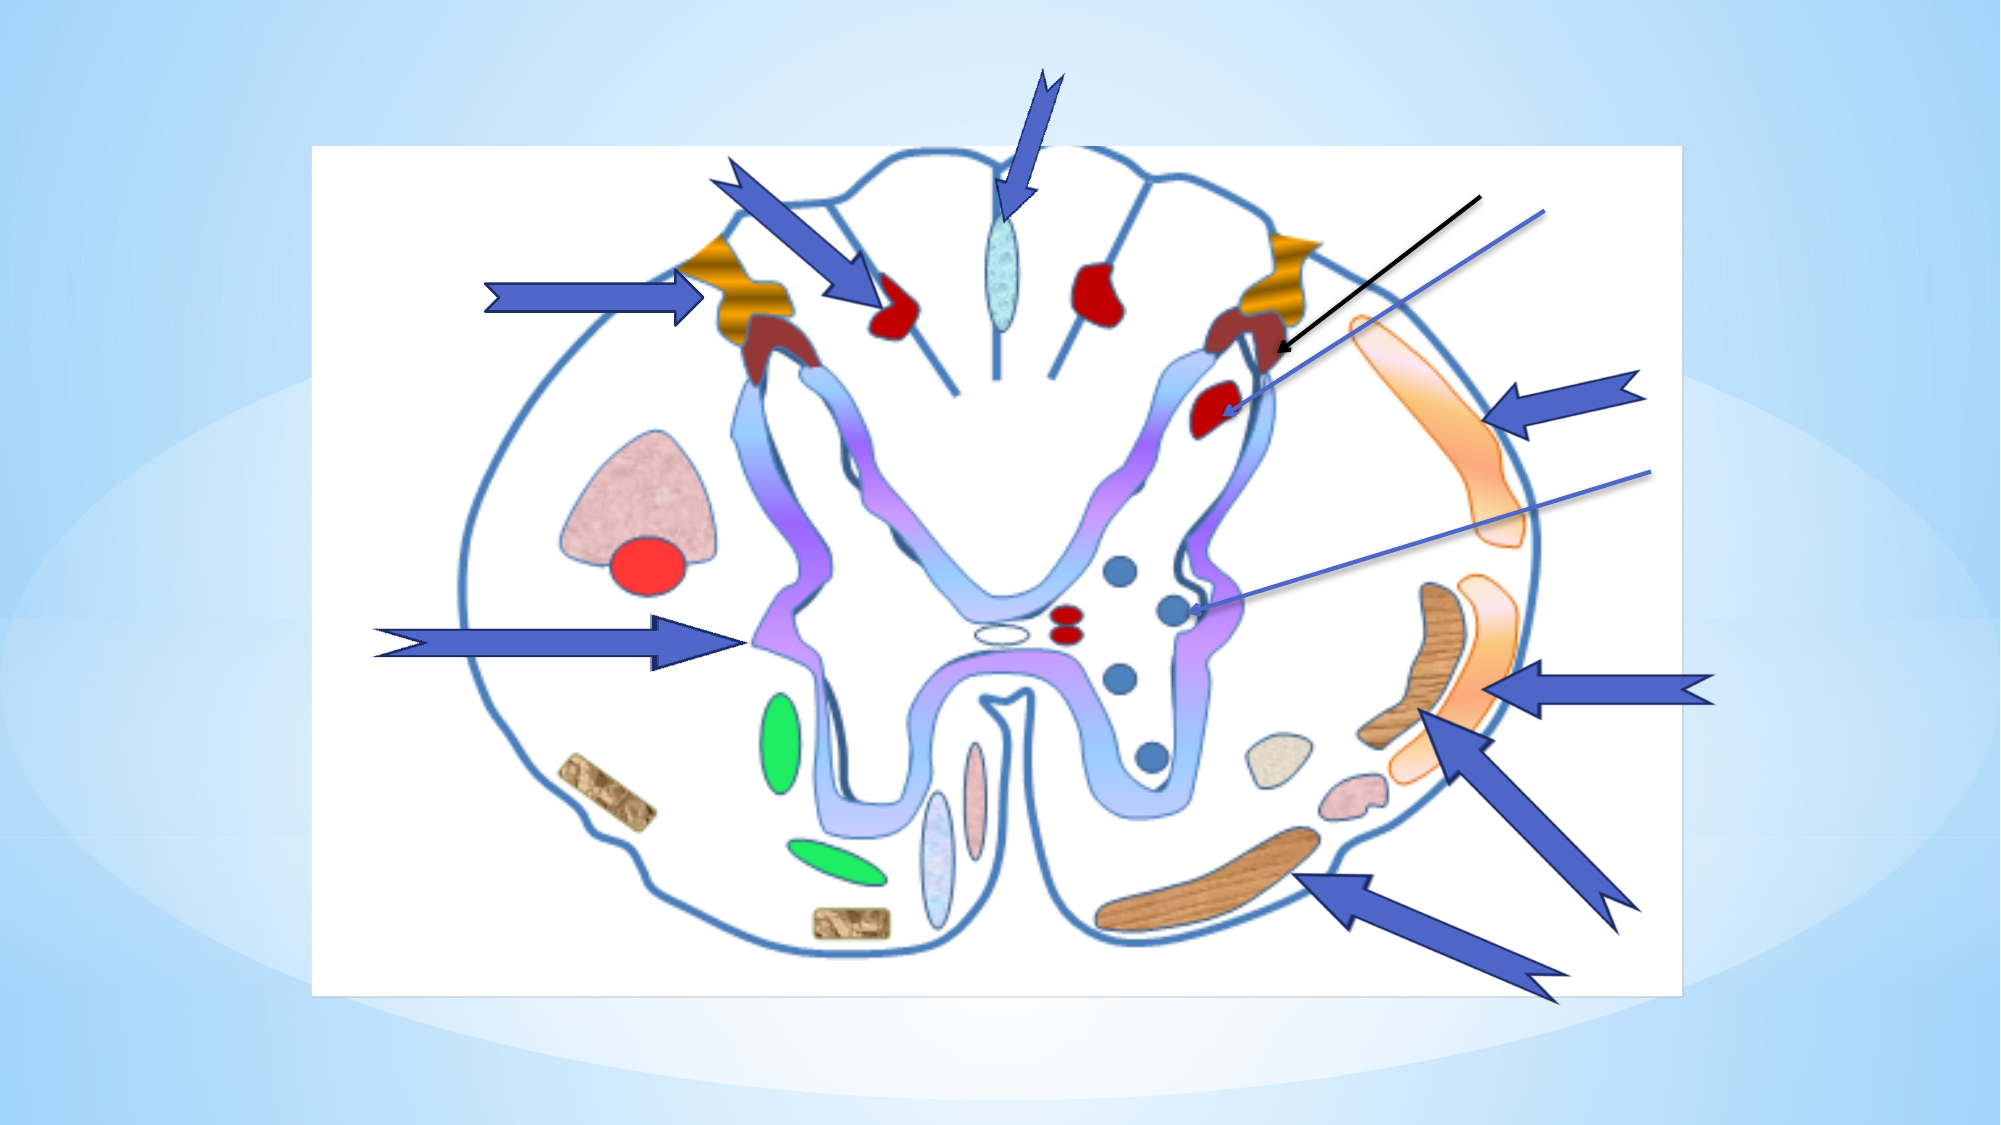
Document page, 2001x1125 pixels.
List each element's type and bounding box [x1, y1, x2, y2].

picture [311, 64, 1717, 1020]
text_box [1221, 210, 1545, 417]
text_box [1186, 471, 1652, 614]
text_box [1277, 195, 1482, 207]
